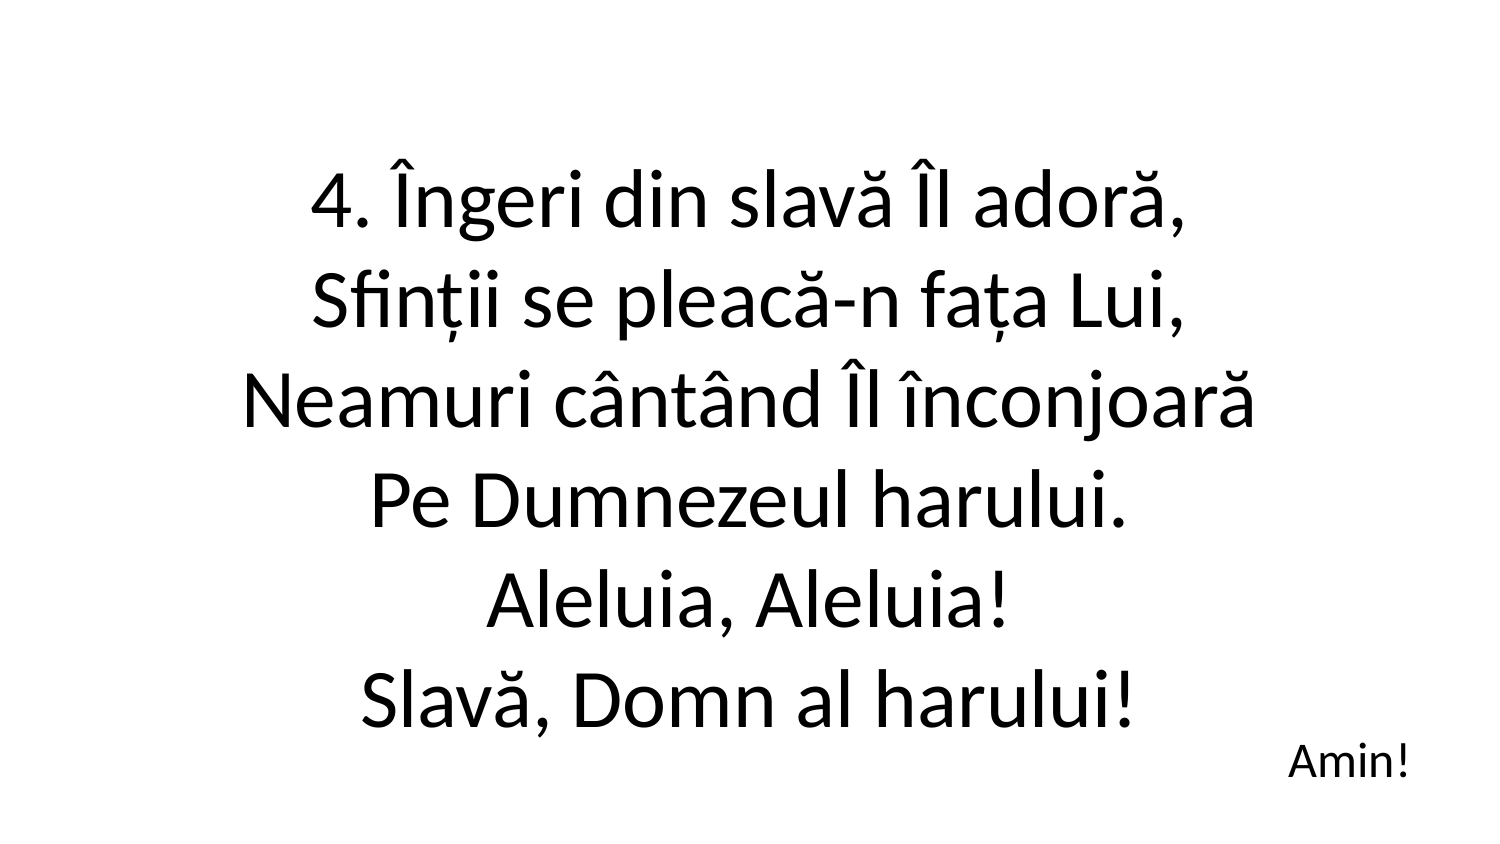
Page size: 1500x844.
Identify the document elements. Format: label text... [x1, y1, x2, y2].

text_box 4. Îngeri din slavă Îl adoră, Sfinții se pleacă-n fața Lui, Neamuri cântând Îl înconjoară Pe Dumnezeul harului. Aleluia, Aleluia! Slavă, Domn al harului! [226, 92, 1274, 752]
text_box Amin! [1273, 674, 1427, 795]
